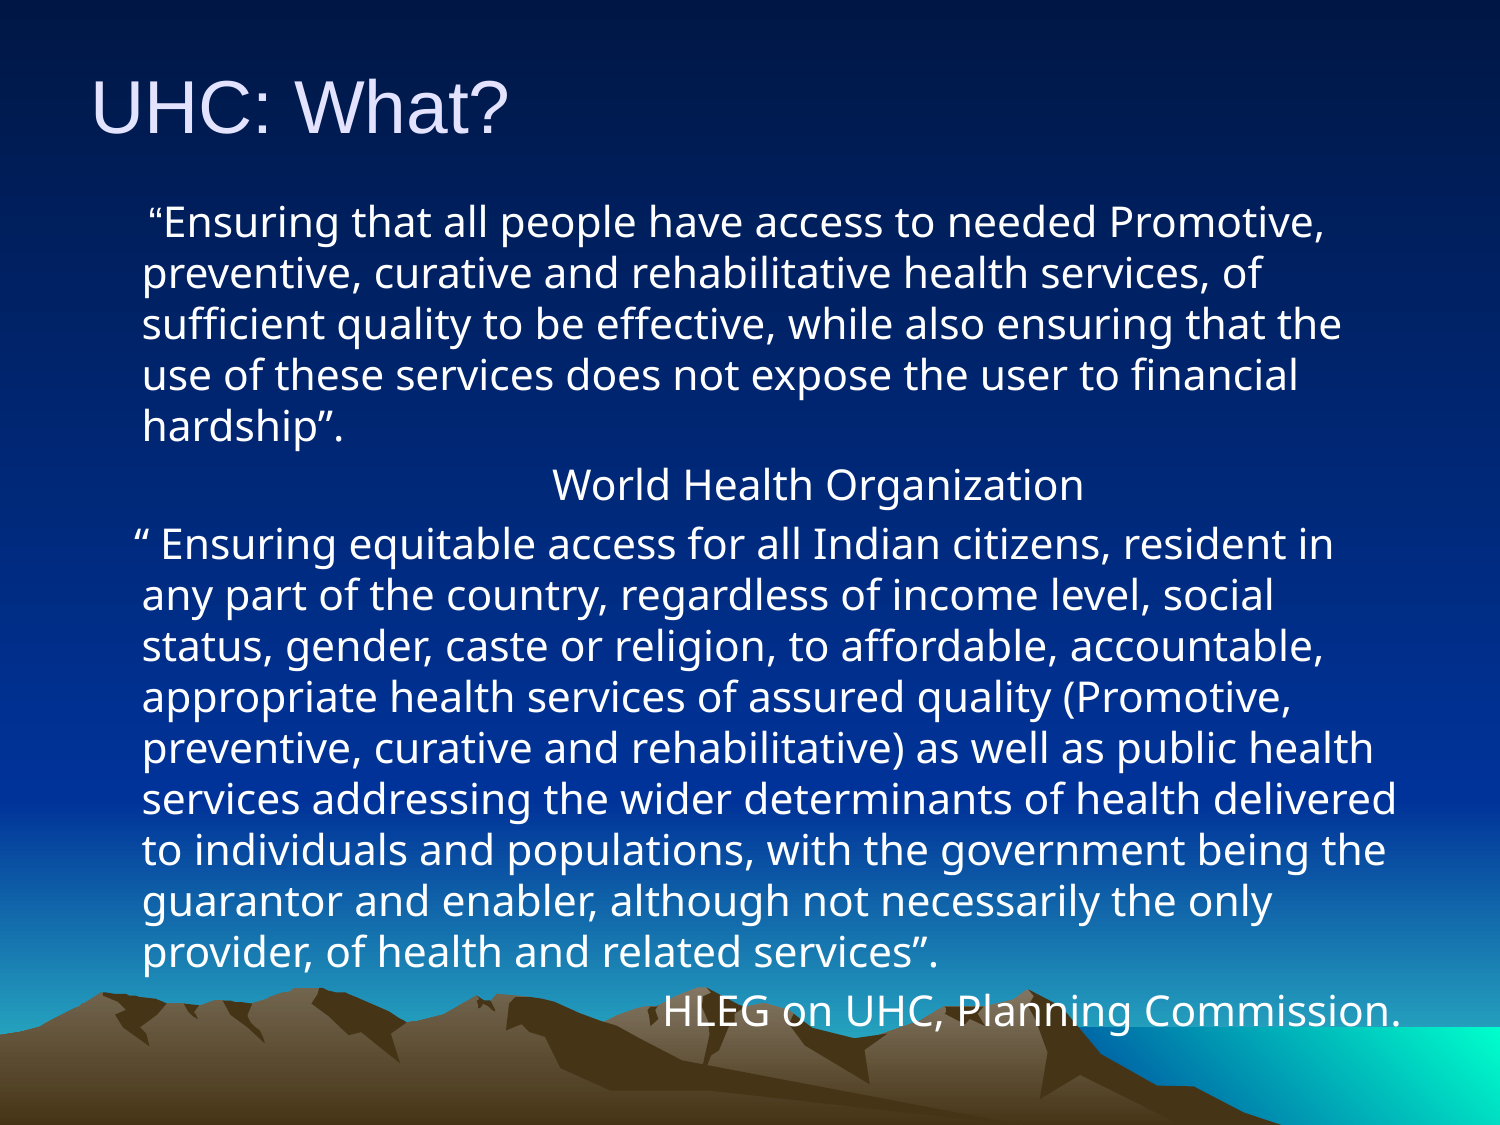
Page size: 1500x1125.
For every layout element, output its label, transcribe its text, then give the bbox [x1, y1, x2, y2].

list “Ensuring that all people have access to needed Promotive, preventive, curative and rehabilitative health services, of sufficient quality to be effective, while also ensuring that the use of these services does not expose the user to financial hardship”. World Health Organization “ Ensuring equitable access for all Indian citizens, resident in any part of the country, regardless of income level, social status, gender, caste or religion, to affordable, accountable, appropriate health services of assured quality (Promotive, preventive, curative and rehabilitative) as well as public health services addressing the wider determinants of health delivered to individuals and populations, with the government being the guarantor and enabler, although not necessarily the only provider, of health and related services”. HLEG on UHC, Planning Commission. [74, 187, 1426, 1101]
title UHC: What? [74, 44, 1426, 163]
